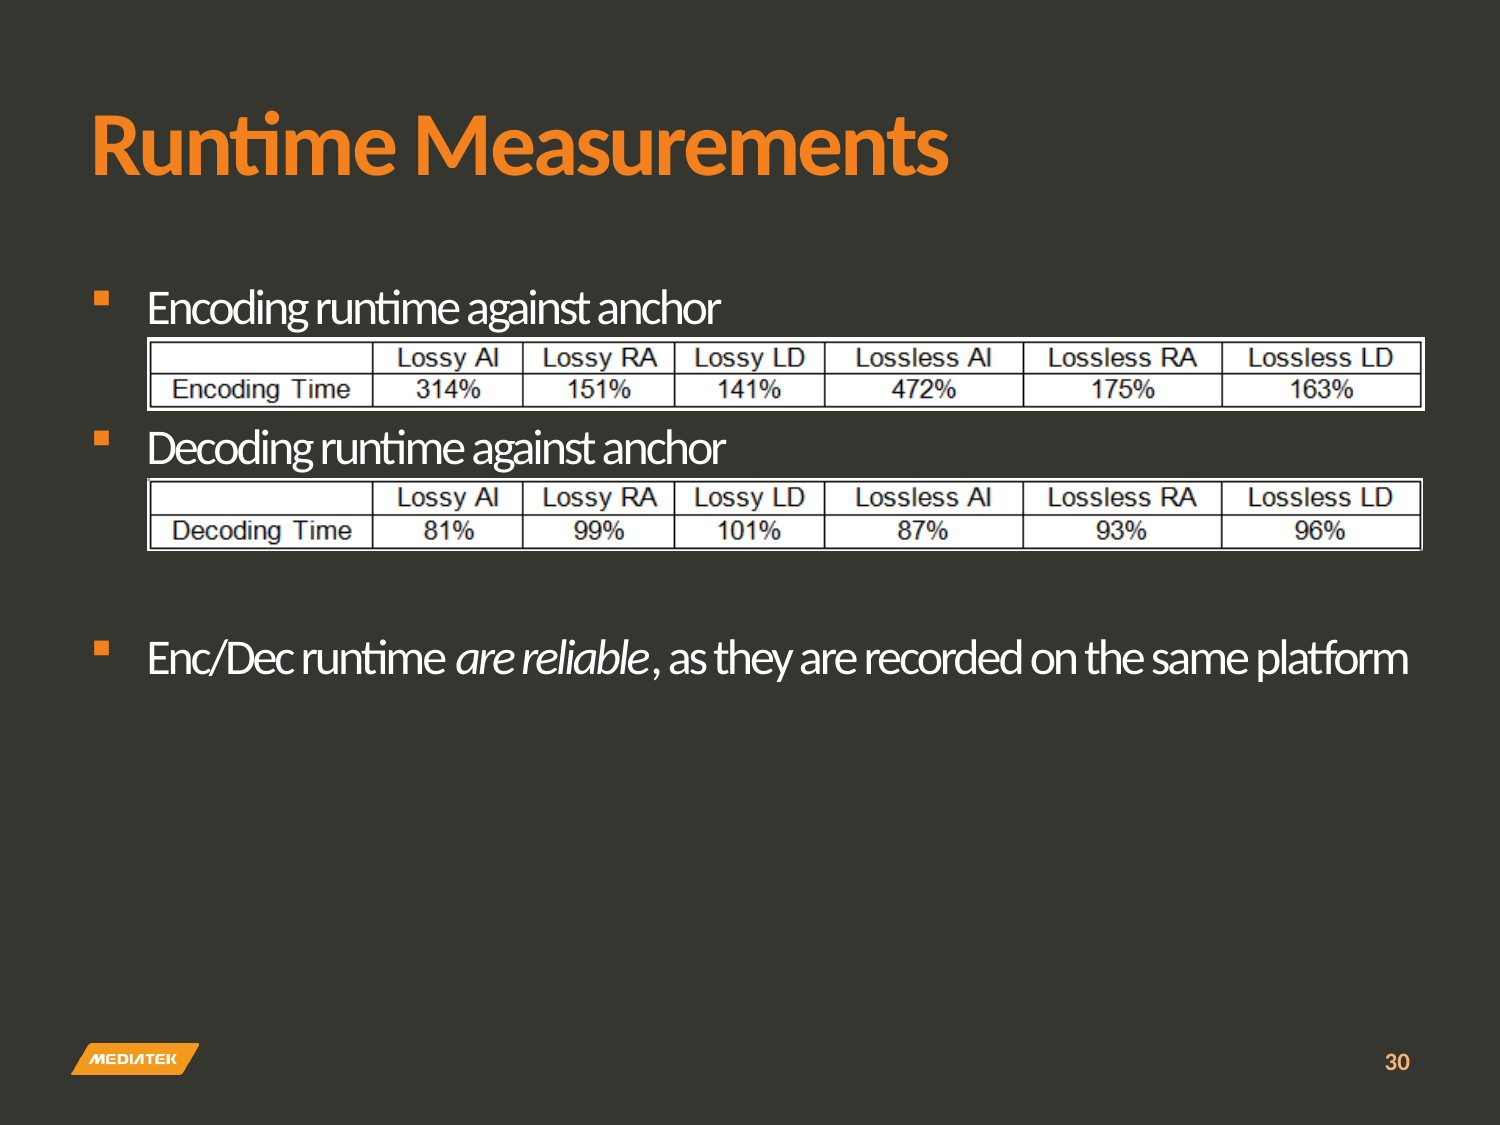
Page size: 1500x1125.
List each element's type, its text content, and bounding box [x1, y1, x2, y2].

title Runtime Measurements [75, 45, 1425, 233]
picture [71, 1043, 199, 1075]
slide_number 30 [1251, 1029, 1425, 1090]
list Encoding runtime against anchor Decoding runtime against anchor Enc/Dec runtime are reliable, as they are recorded on the same platform [75, 267, 1471, 917]
picture [147, 478, 1423, 551]
picture [147, 336, 1425, 411]
